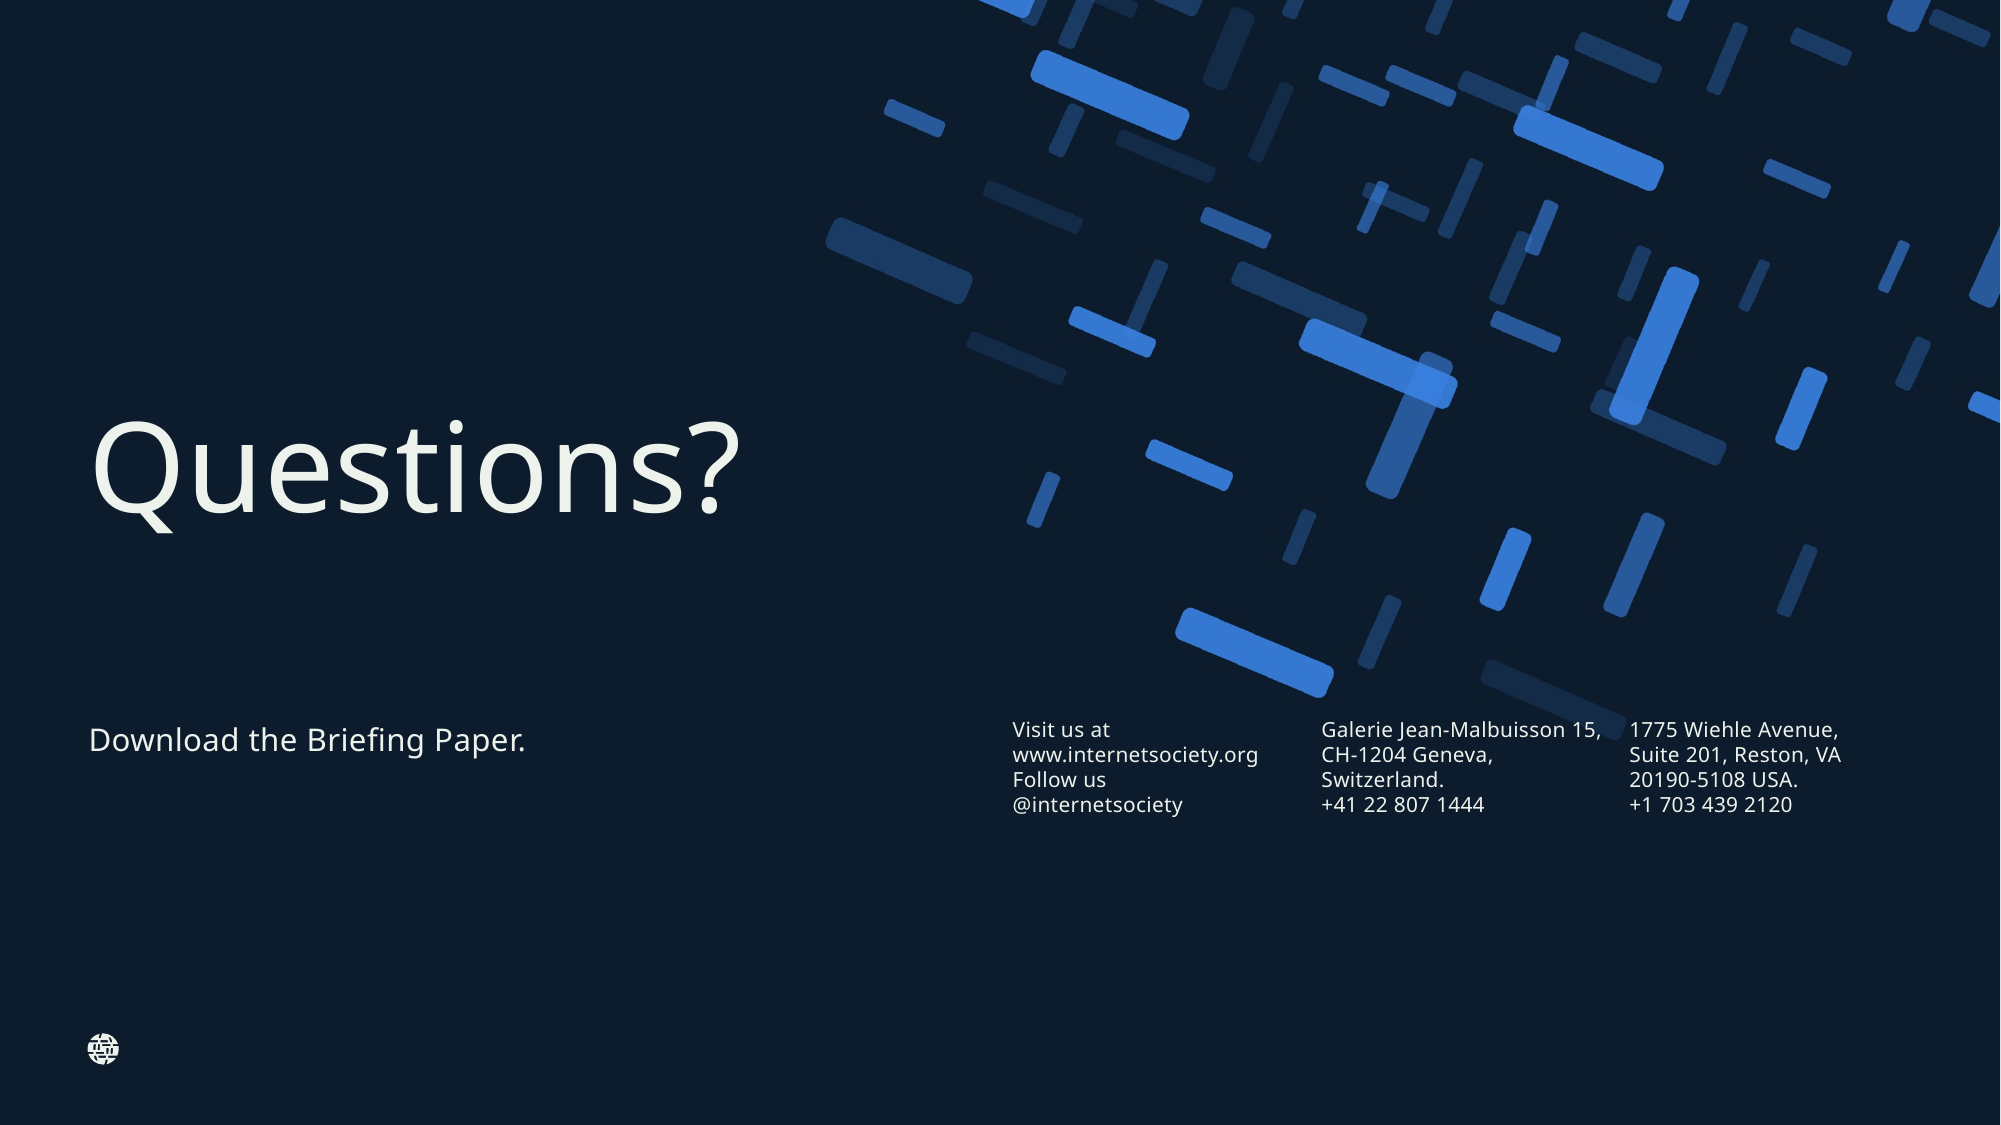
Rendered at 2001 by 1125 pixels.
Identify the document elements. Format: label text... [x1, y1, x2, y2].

list Download the Briefing Paper. [88, 713, 761, 862]
picture [0, 0, 2001, 1125]
